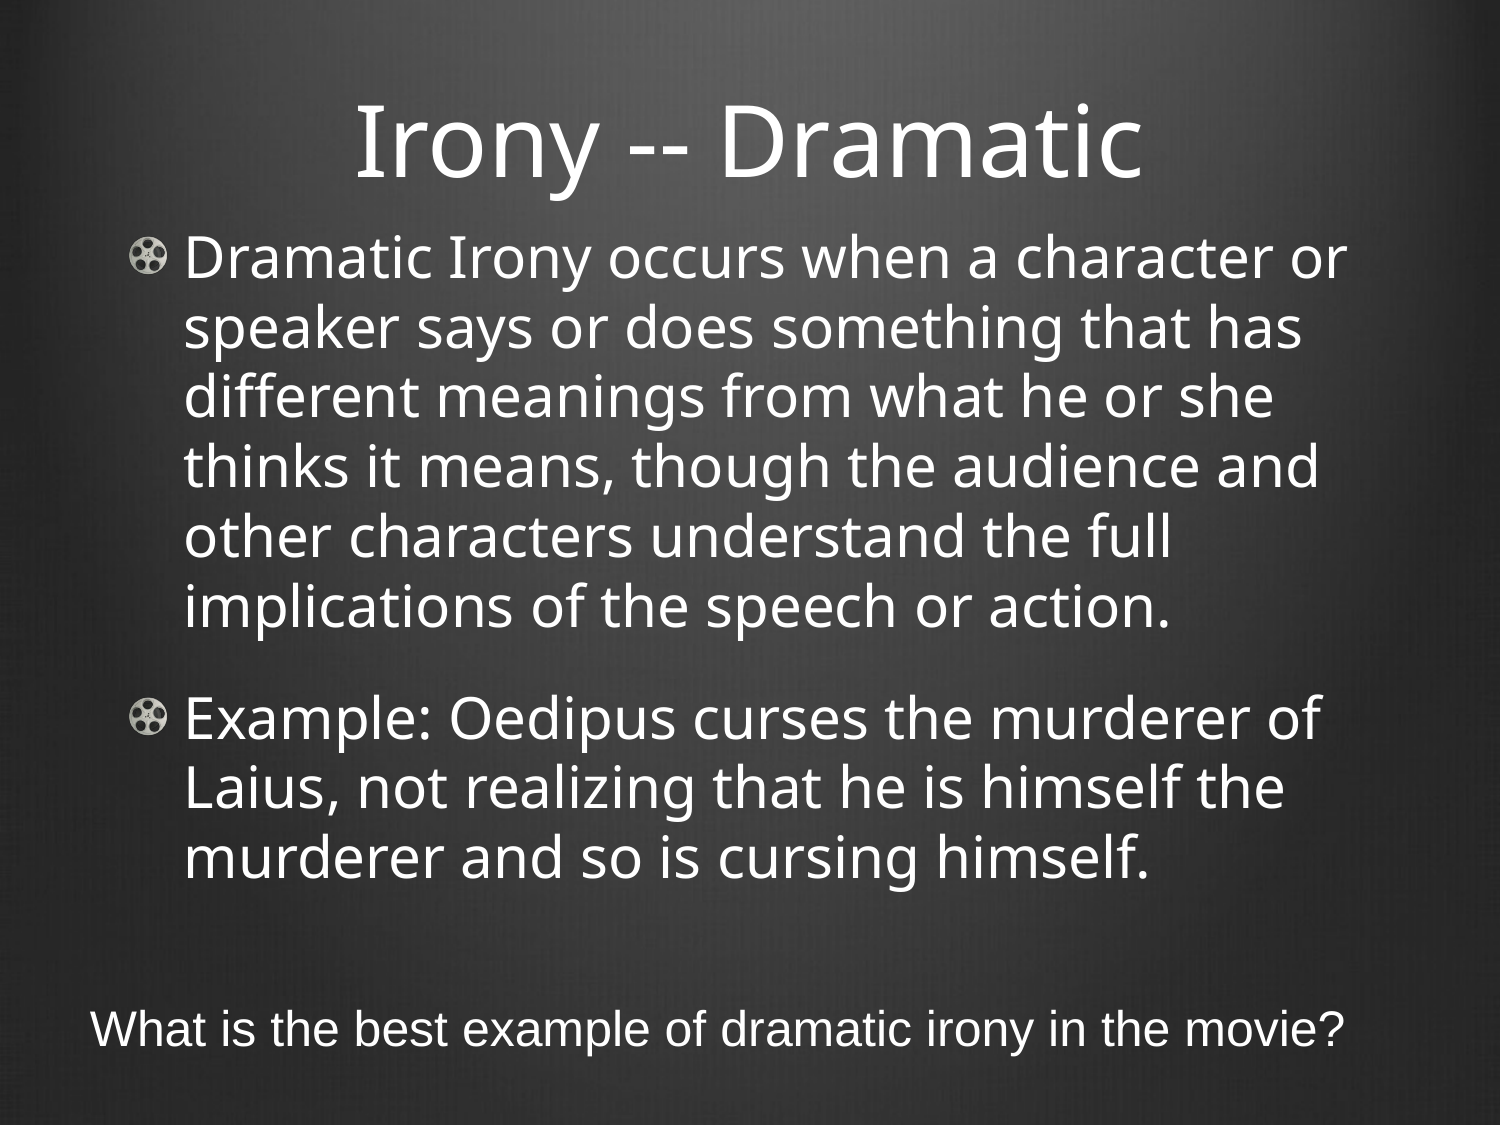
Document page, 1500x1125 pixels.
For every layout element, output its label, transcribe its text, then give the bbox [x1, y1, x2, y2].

text_box What is the best example of dramatic irony in the movie? [74, 988, 1438, 1064]
picture [127, 695, 169, 737]
picture [127, 234, 169, 276]
list Dramatic Irony occurs when a character or speaker says or does something that has different meanings from what he or she thinks it means, though the audience and other characters understand the full implications of the speech or action. Example: Oedipus curses the murderer of Laius, not realizing that he is himself the murderer and so is cursing himself. [112, 212, 1388, 911]
title Irony -- Dramatic [112, 19, 1388, 212]
